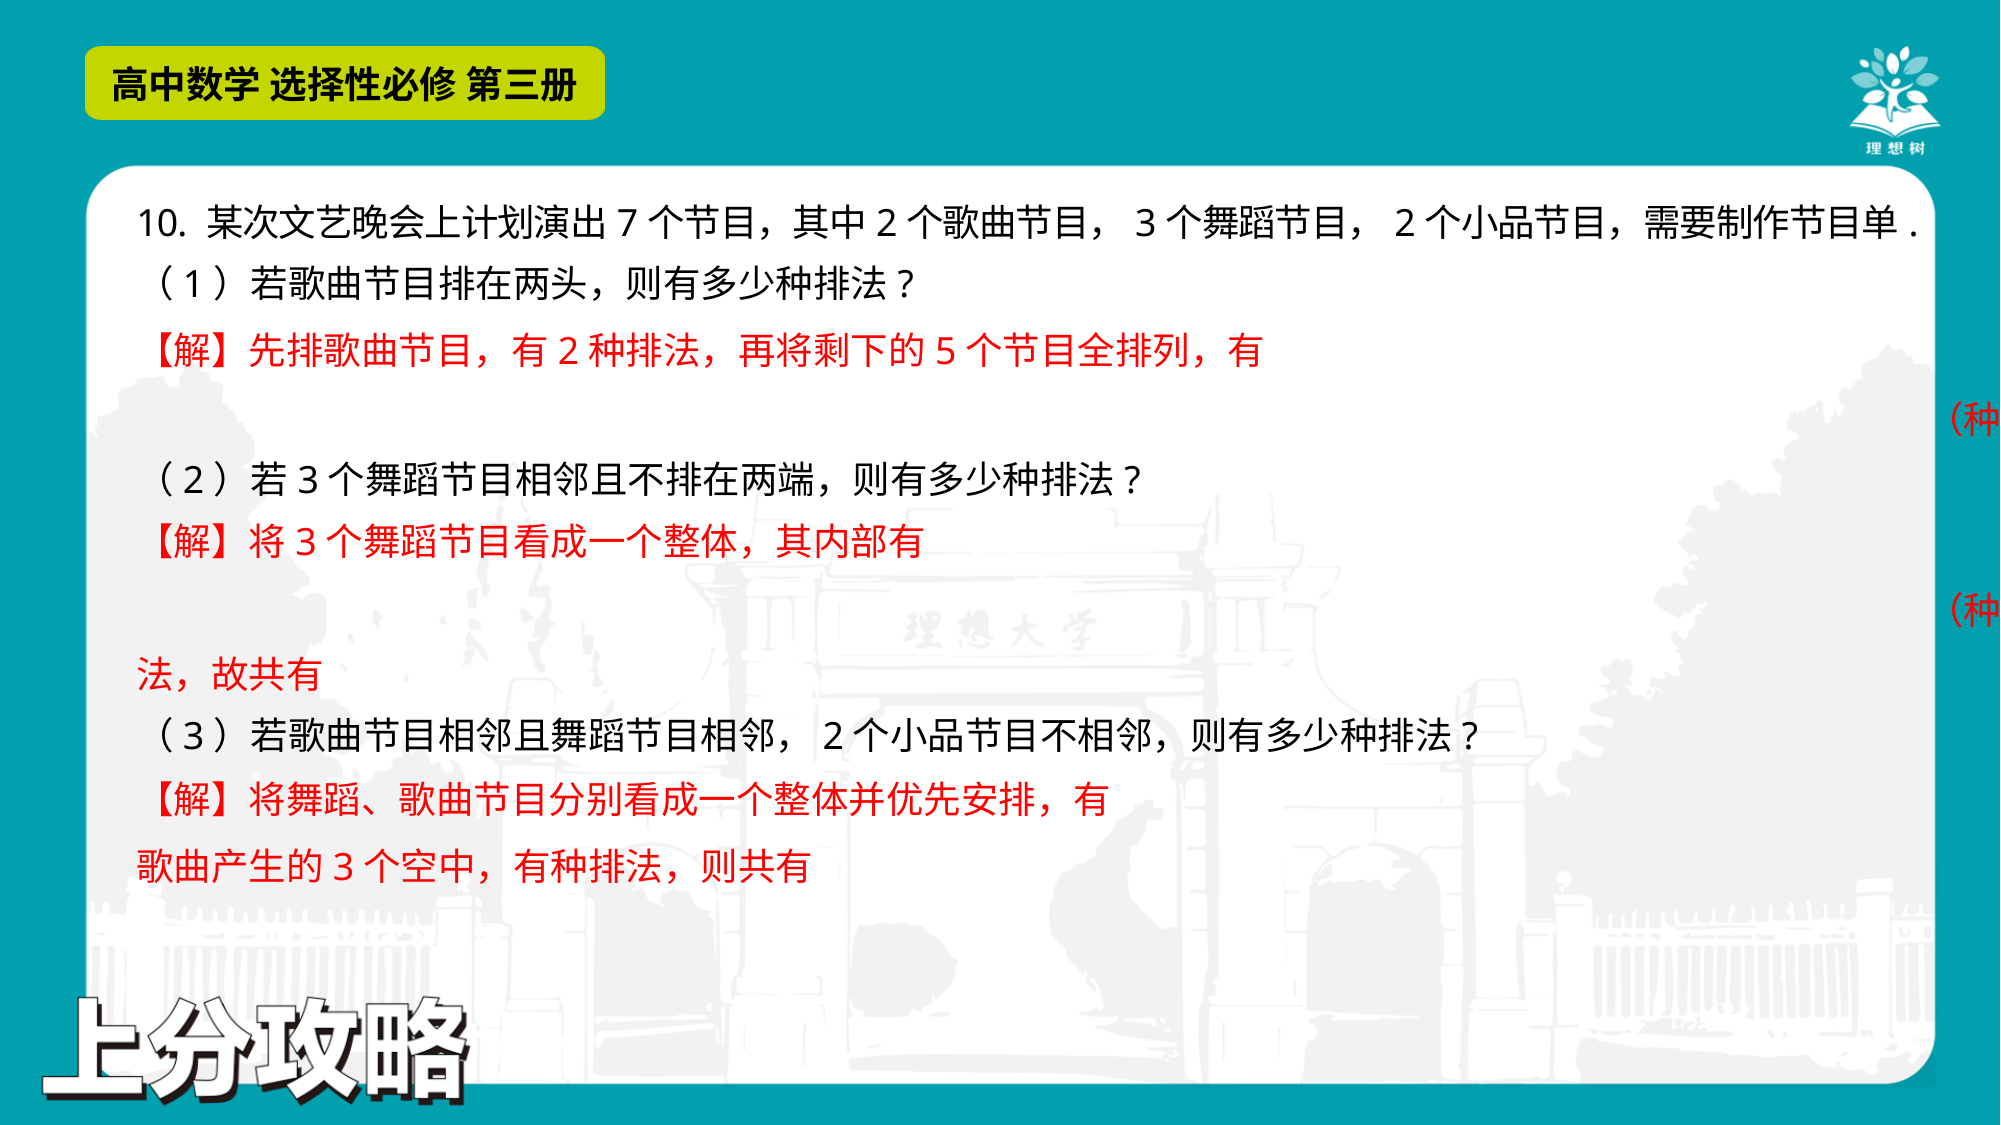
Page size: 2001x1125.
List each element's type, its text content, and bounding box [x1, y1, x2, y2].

text_box 10. 某次文艺晚会上计划演出7个节目，其中2个歌曲节目，3个舞蹈节目，2个小品节目，需要制作节目单. [136, 177, 1865, 237]
picture [0, 0, 2000, 1125]
text_box （3）若歌曲节目相邻且舞蹈节目相邻，2个小品节目不相邻，则有多少种排法? [136, 690, 1865, 751]
text_box （1）若歌曲节目排在两头，则有多少种排法? [136, 237, 1865, 298]
text_box （2）若3个舞蹈节目相邻且不排在两端，则有多少种排法? [136, 434, 1865, 495]
